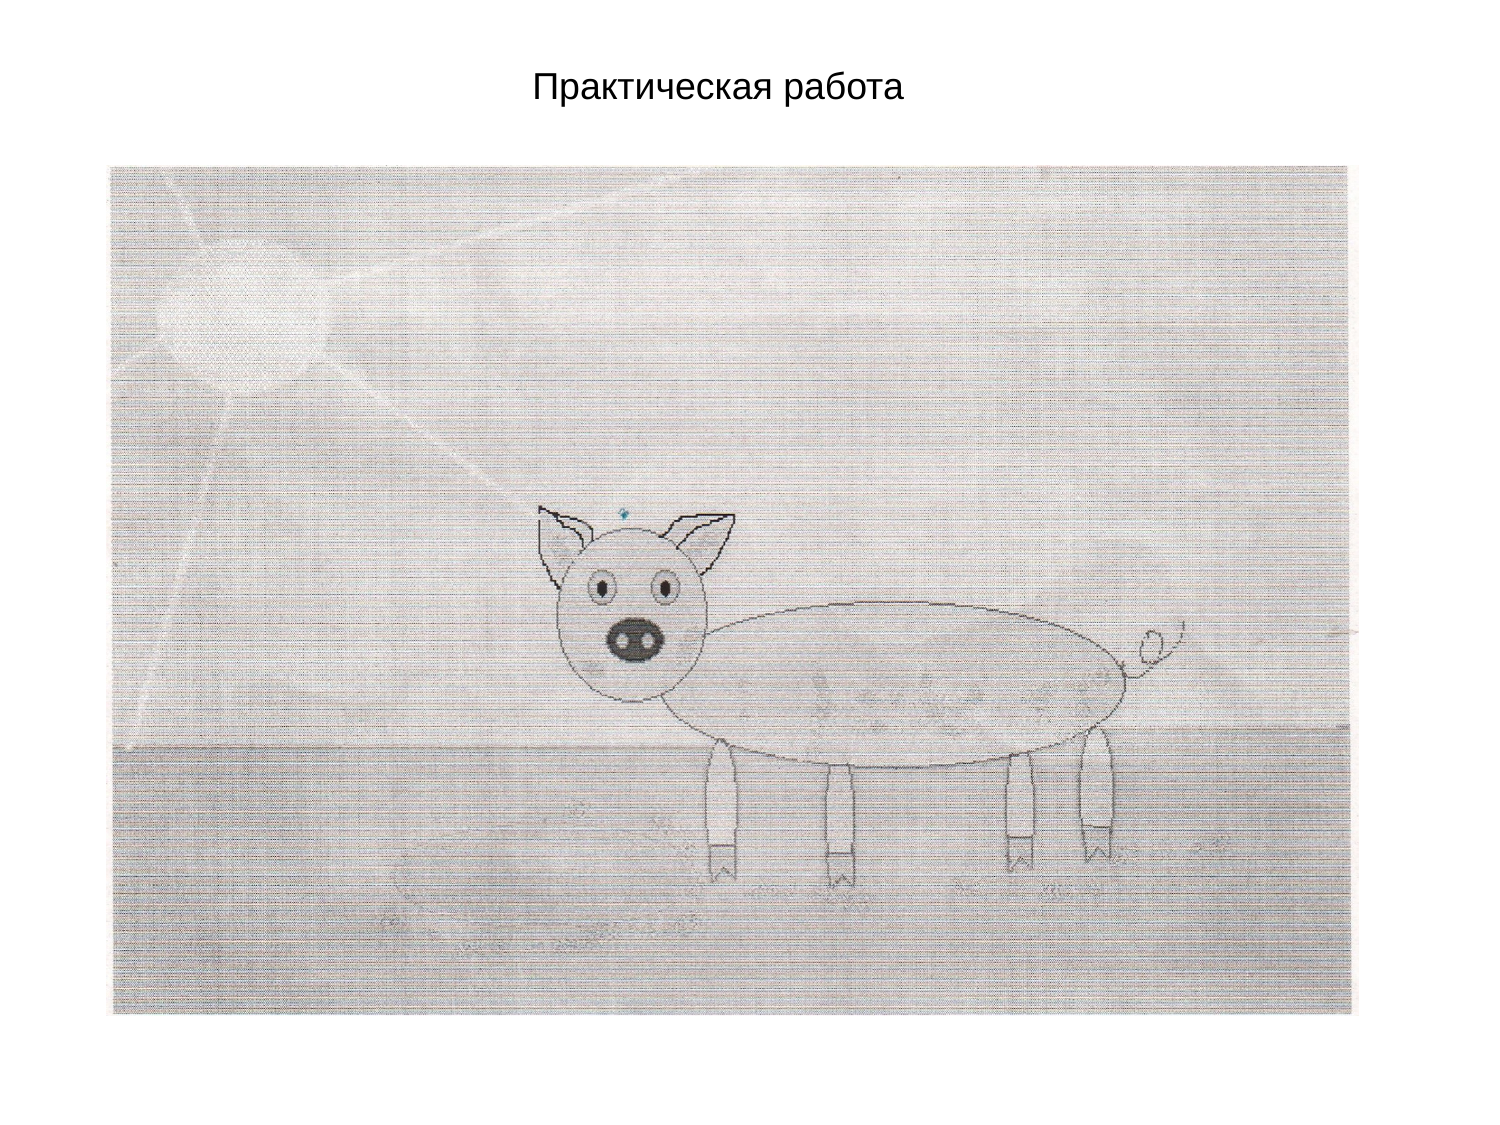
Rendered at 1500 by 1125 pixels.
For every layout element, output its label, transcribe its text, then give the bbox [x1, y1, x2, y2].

picture [105, 165, 1359, 1016]
text_box Практическая работа [517, 54, 919, 160]
